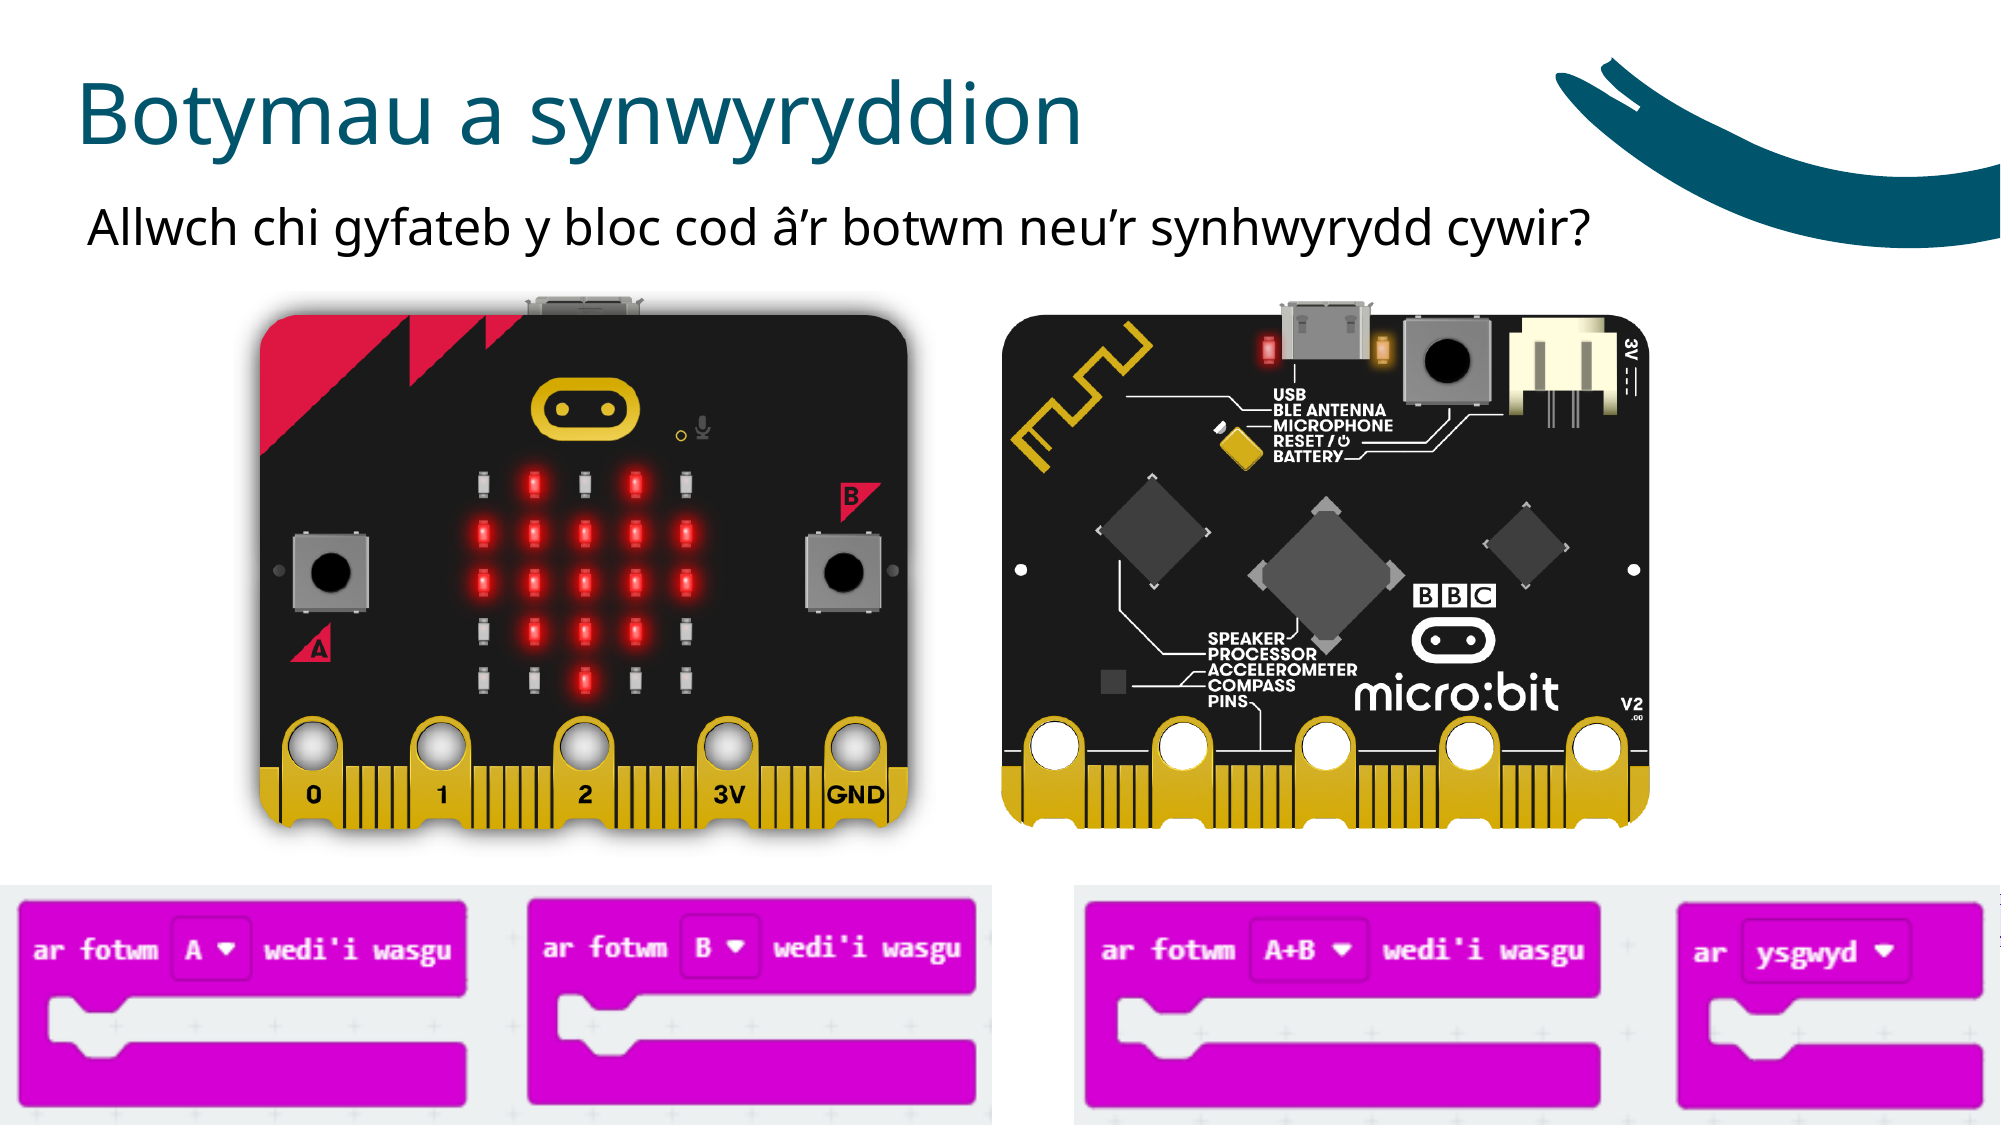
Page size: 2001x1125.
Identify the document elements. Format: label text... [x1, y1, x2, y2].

picture [233, 291, 942, 867]
picture [0, 885, 992, 1125]
picture [975, 291, 1684, 867]
list Allwch chi gyfateb y bloc cod â’r botwm neu’r synhwyrydd cywir? [55, 175, 1828, 1002]
title Botymau a synwyryddion [55, 50, 1828, 175]
picture [1073, 885, 2000, 1125]
